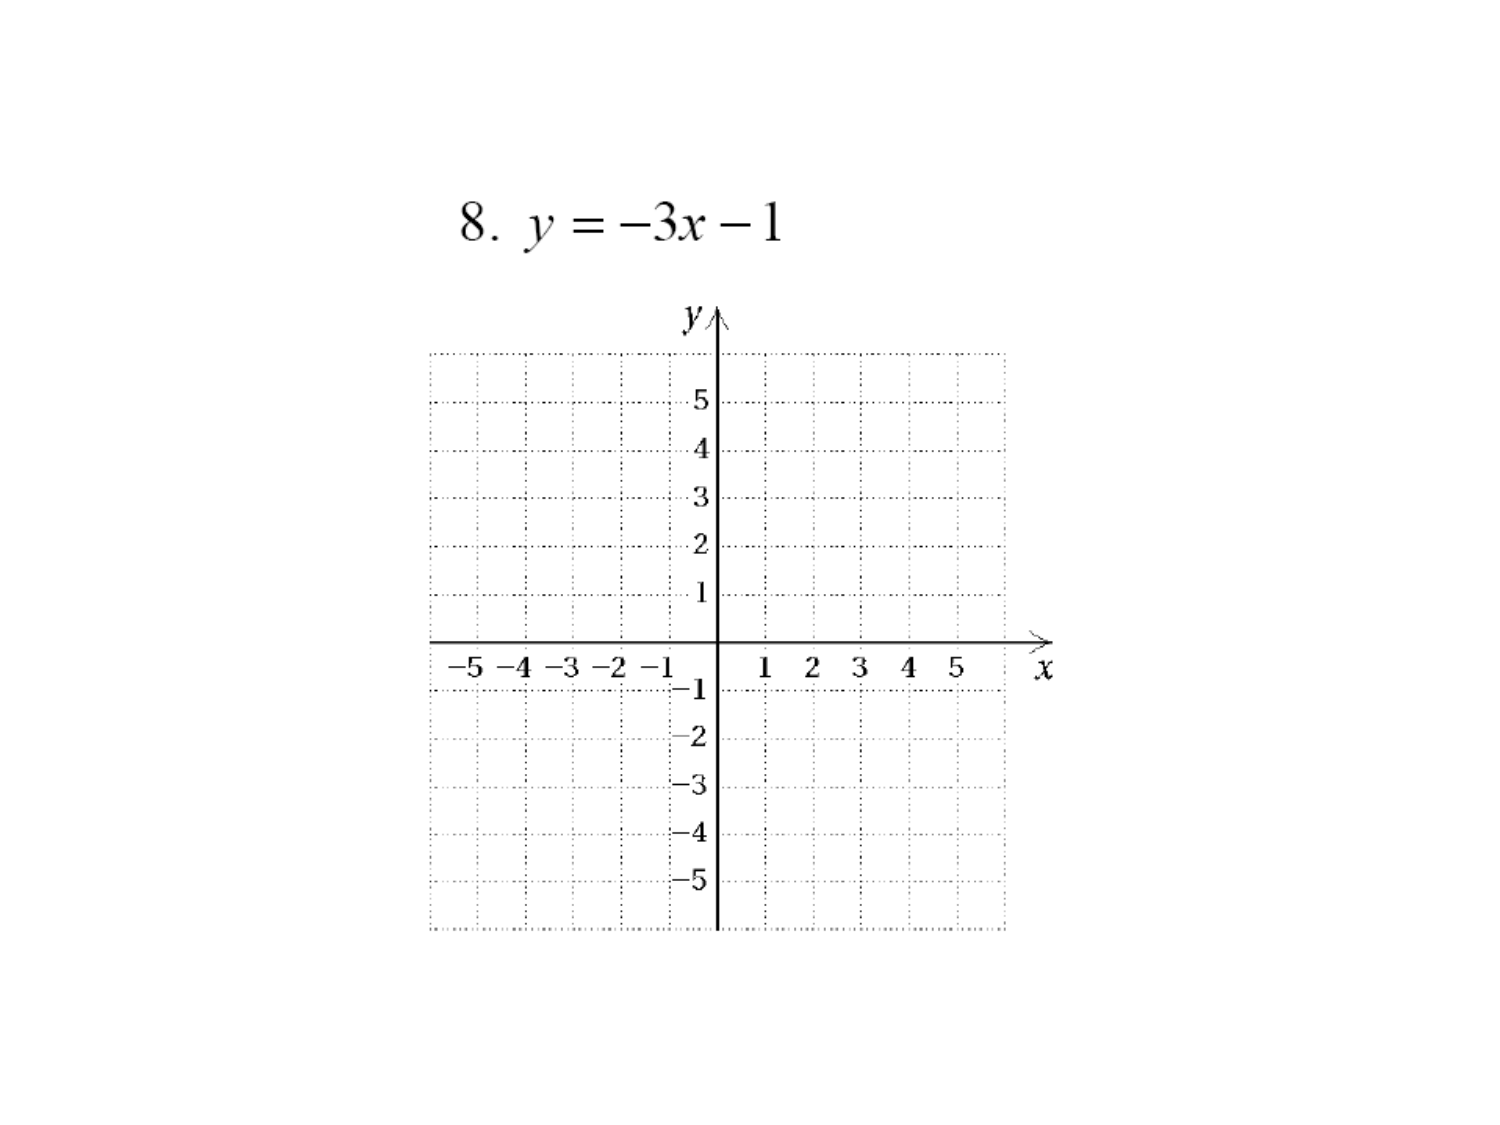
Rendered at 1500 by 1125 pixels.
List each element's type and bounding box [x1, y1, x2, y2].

picture [394, 172, 1106, 953]
